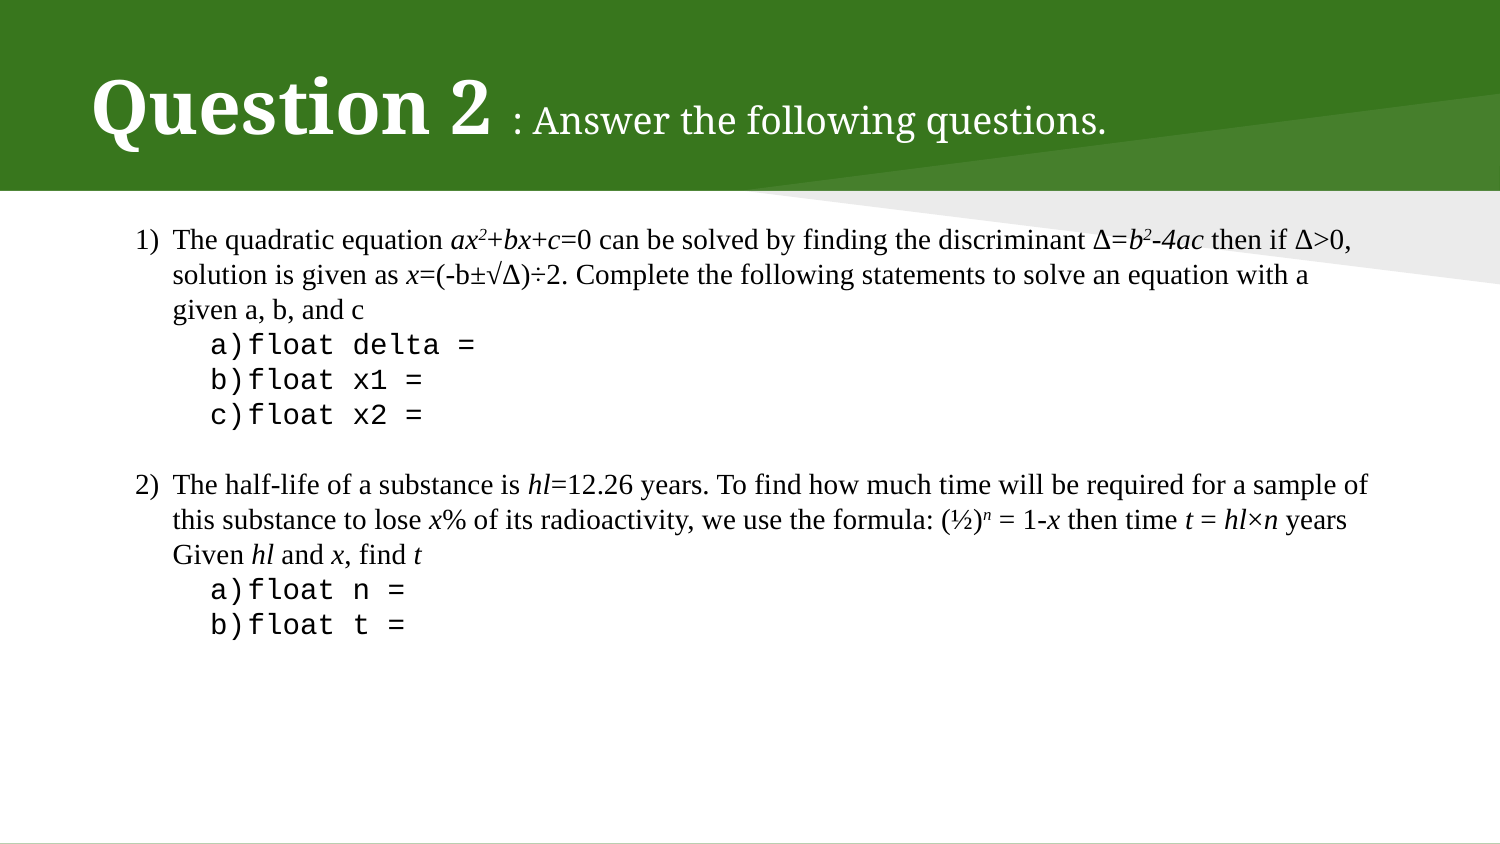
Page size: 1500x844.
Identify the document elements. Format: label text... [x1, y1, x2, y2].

text_box The quadratic equation ax2+bx+c=0 can be solved by finding the discriminant Δ=b2-4ac then if Δ>0, solution is given as x=(-b±√Δ)÷2. Complete the following statements to solve an equation with a given a, b, and c float delta = float x1 = float x2 = The half-life of a substance is hl=12.26 years. To find how much time will be required for a sample of this substance to lose x% of its radioactivity, we use the formula: (½)n = 1-x then time t = hl×n years Given hl and x, find t float n = float t = [82, 205, 1397, 811]
title Question 2 : Answer the following questions. [75, 33, 1453, 175]
